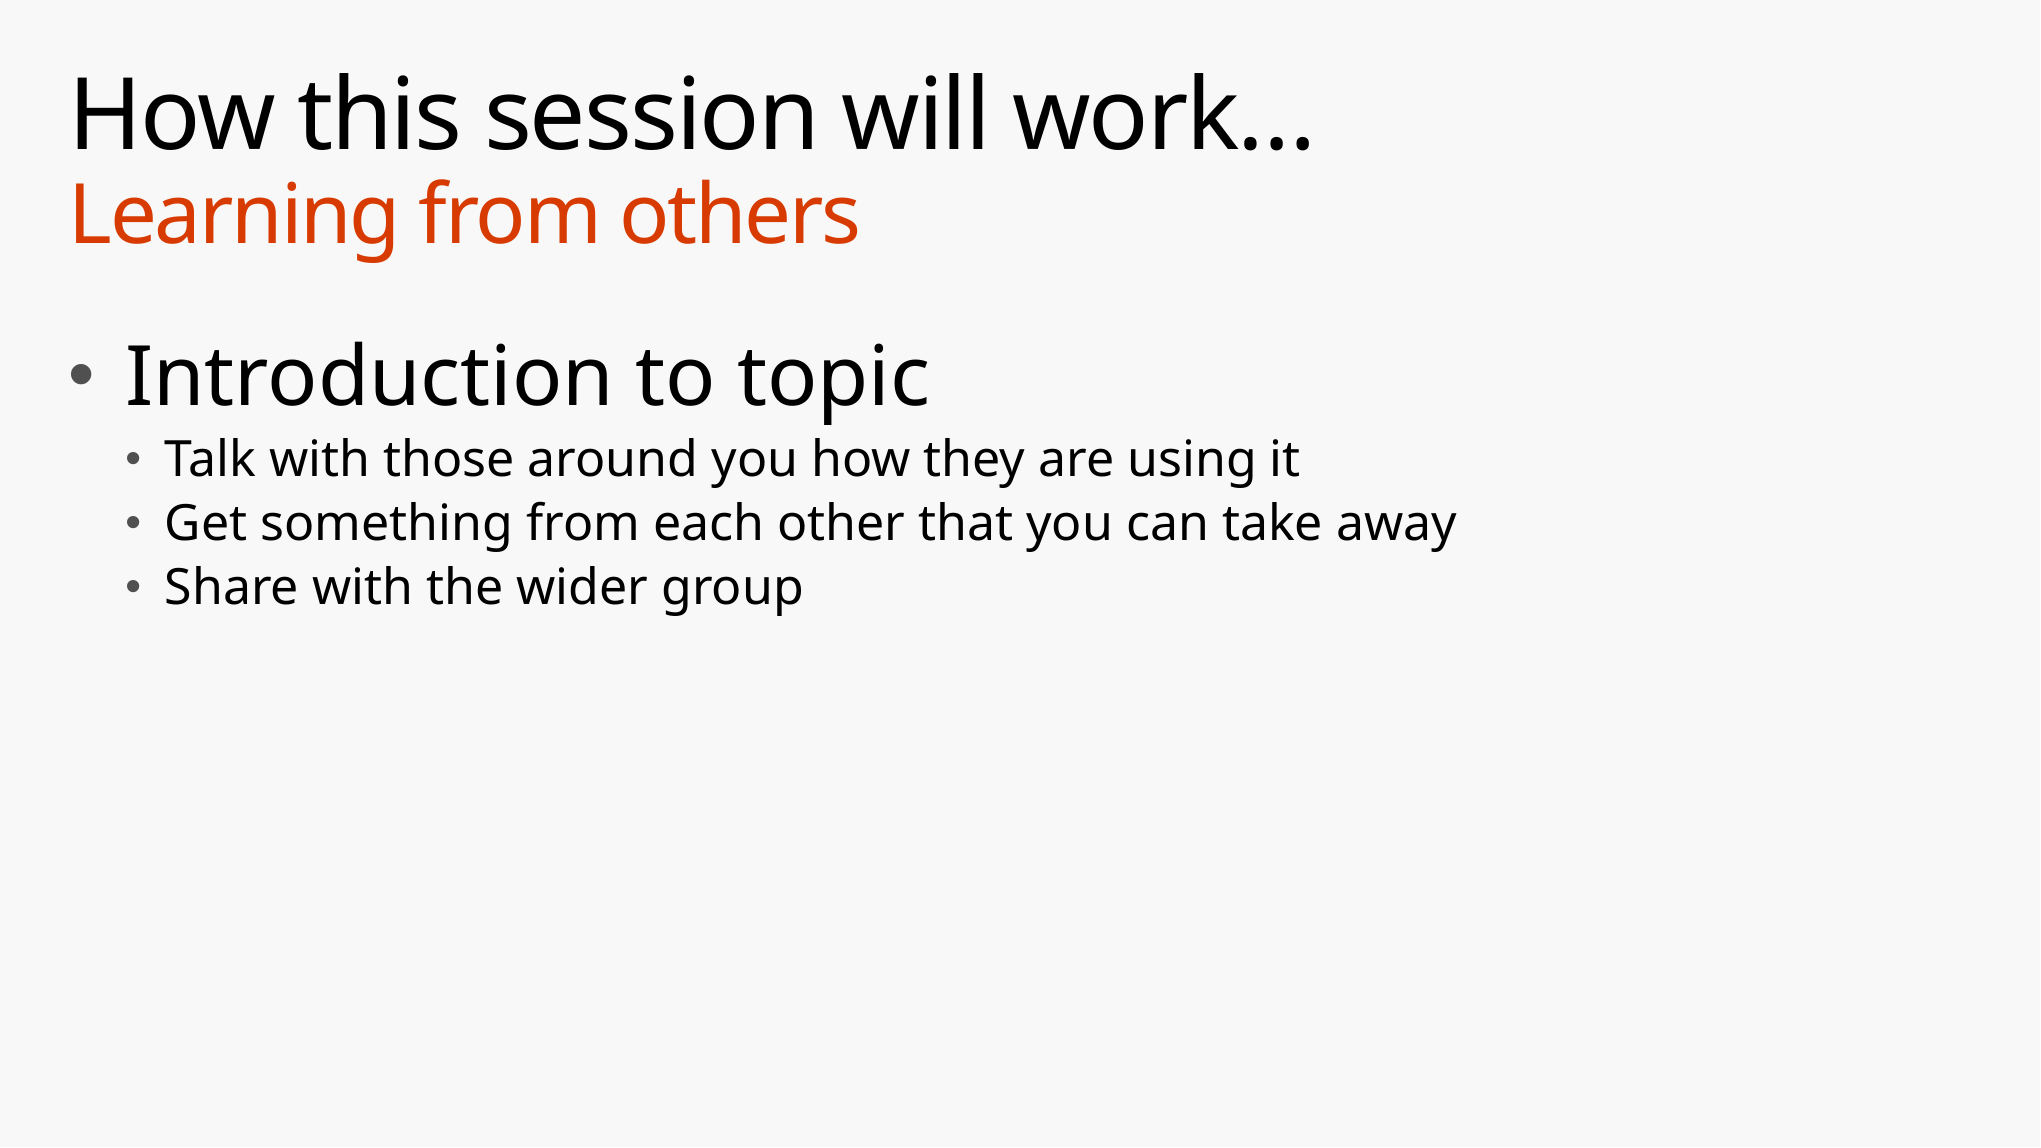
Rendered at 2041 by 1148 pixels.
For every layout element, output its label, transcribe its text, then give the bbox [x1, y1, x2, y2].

title How this session will work… Learning from others [45, 48, 1996, 199]
list Introduction to topic Talk with those around you how they are using it Get something from each other that you can take away Share with the wider group [45, 318, 1996, 640]
